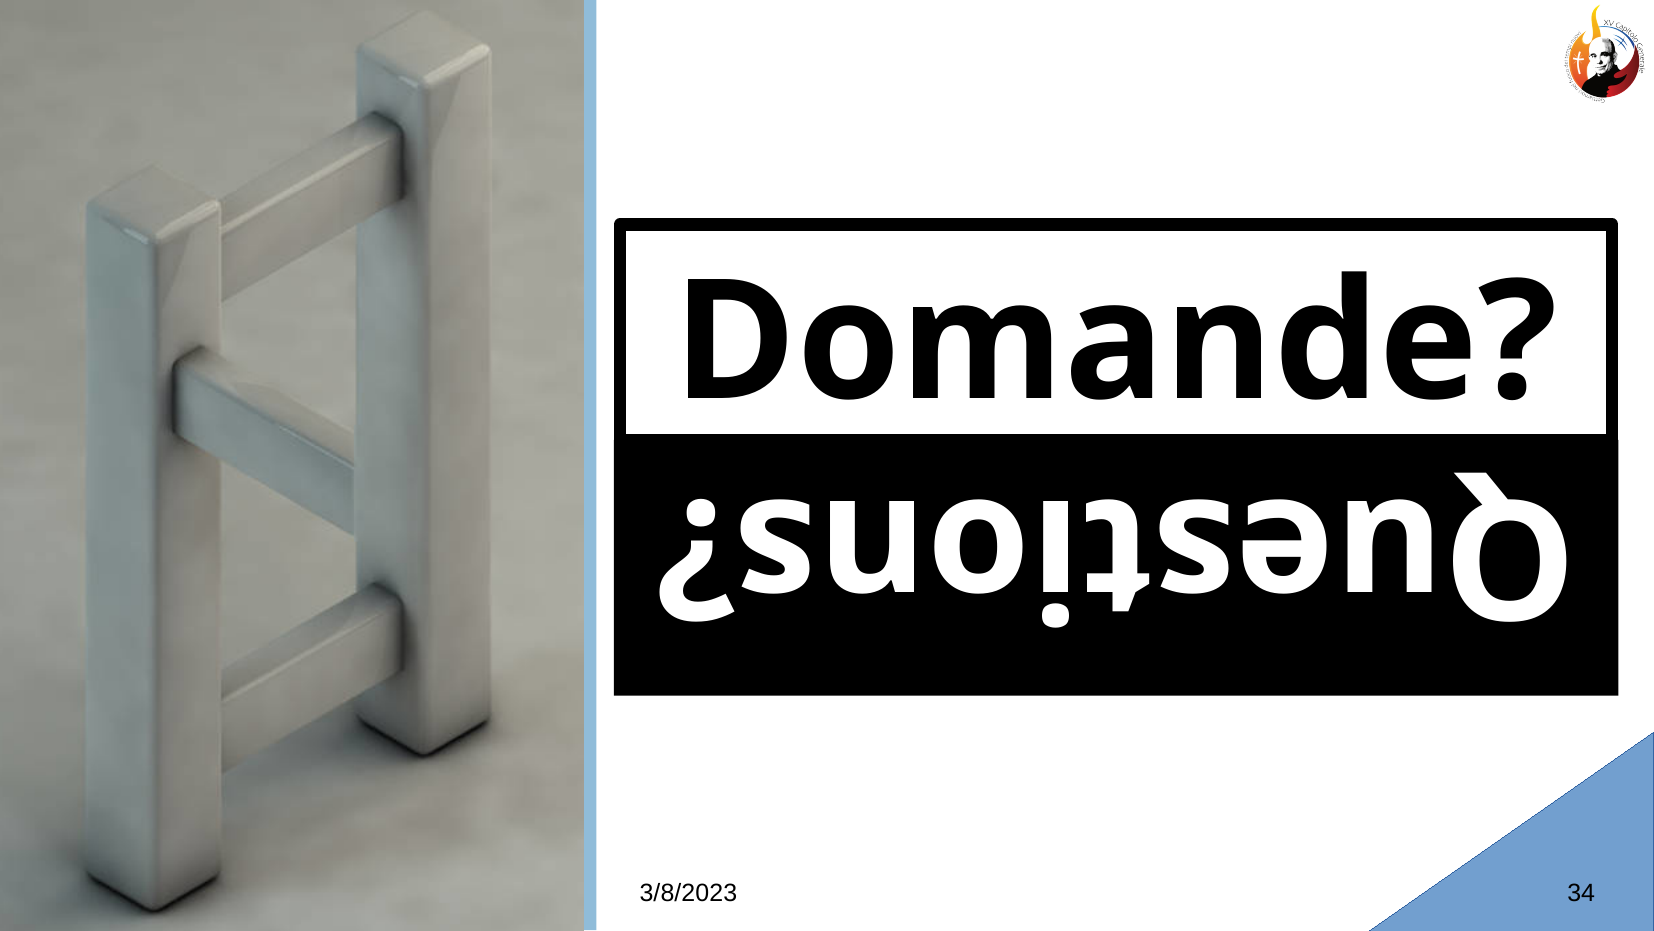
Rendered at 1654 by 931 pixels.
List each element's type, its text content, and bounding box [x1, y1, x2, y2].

title Questions? [613, 439, 1619, 696]
title Domande? [620, 224, 1613, 439]
picture [0, 0, 584, 931]
picture [1563, 4, 1646, 103]
